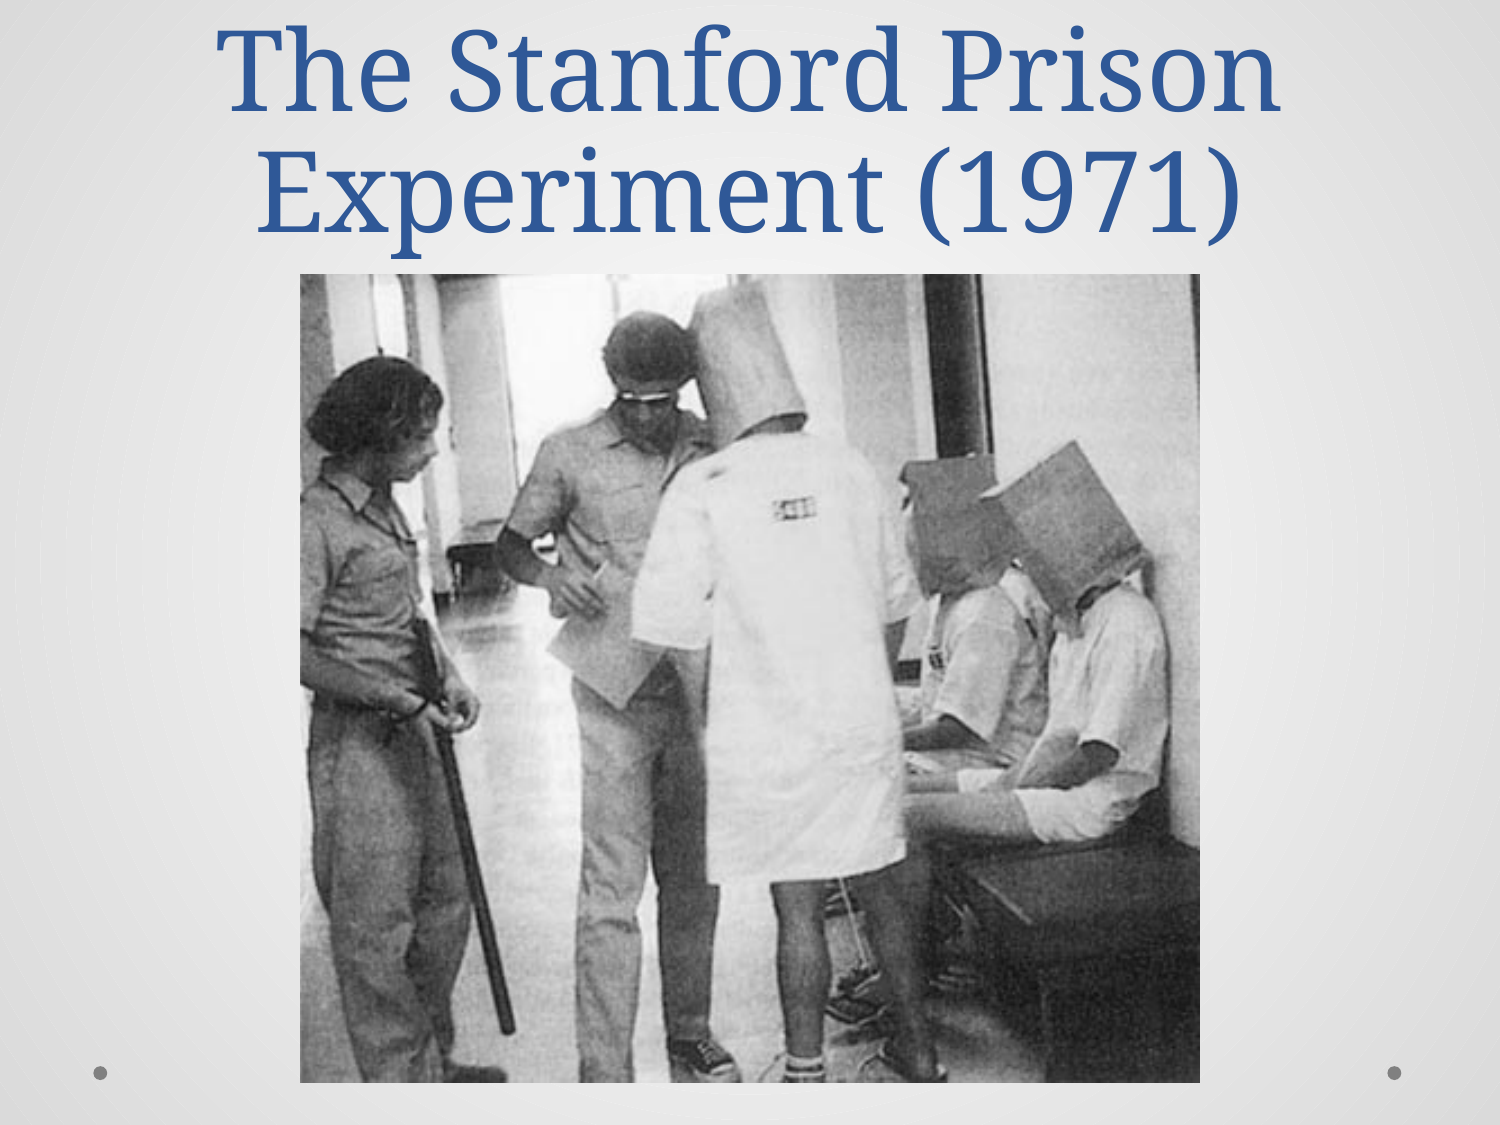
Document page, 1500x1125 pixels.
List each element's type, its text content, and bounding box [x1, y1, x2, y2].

title The Stanford Prison Experiment (1971) [75, 0, 1425, 263]
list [299, 274, 1201, 1083]
